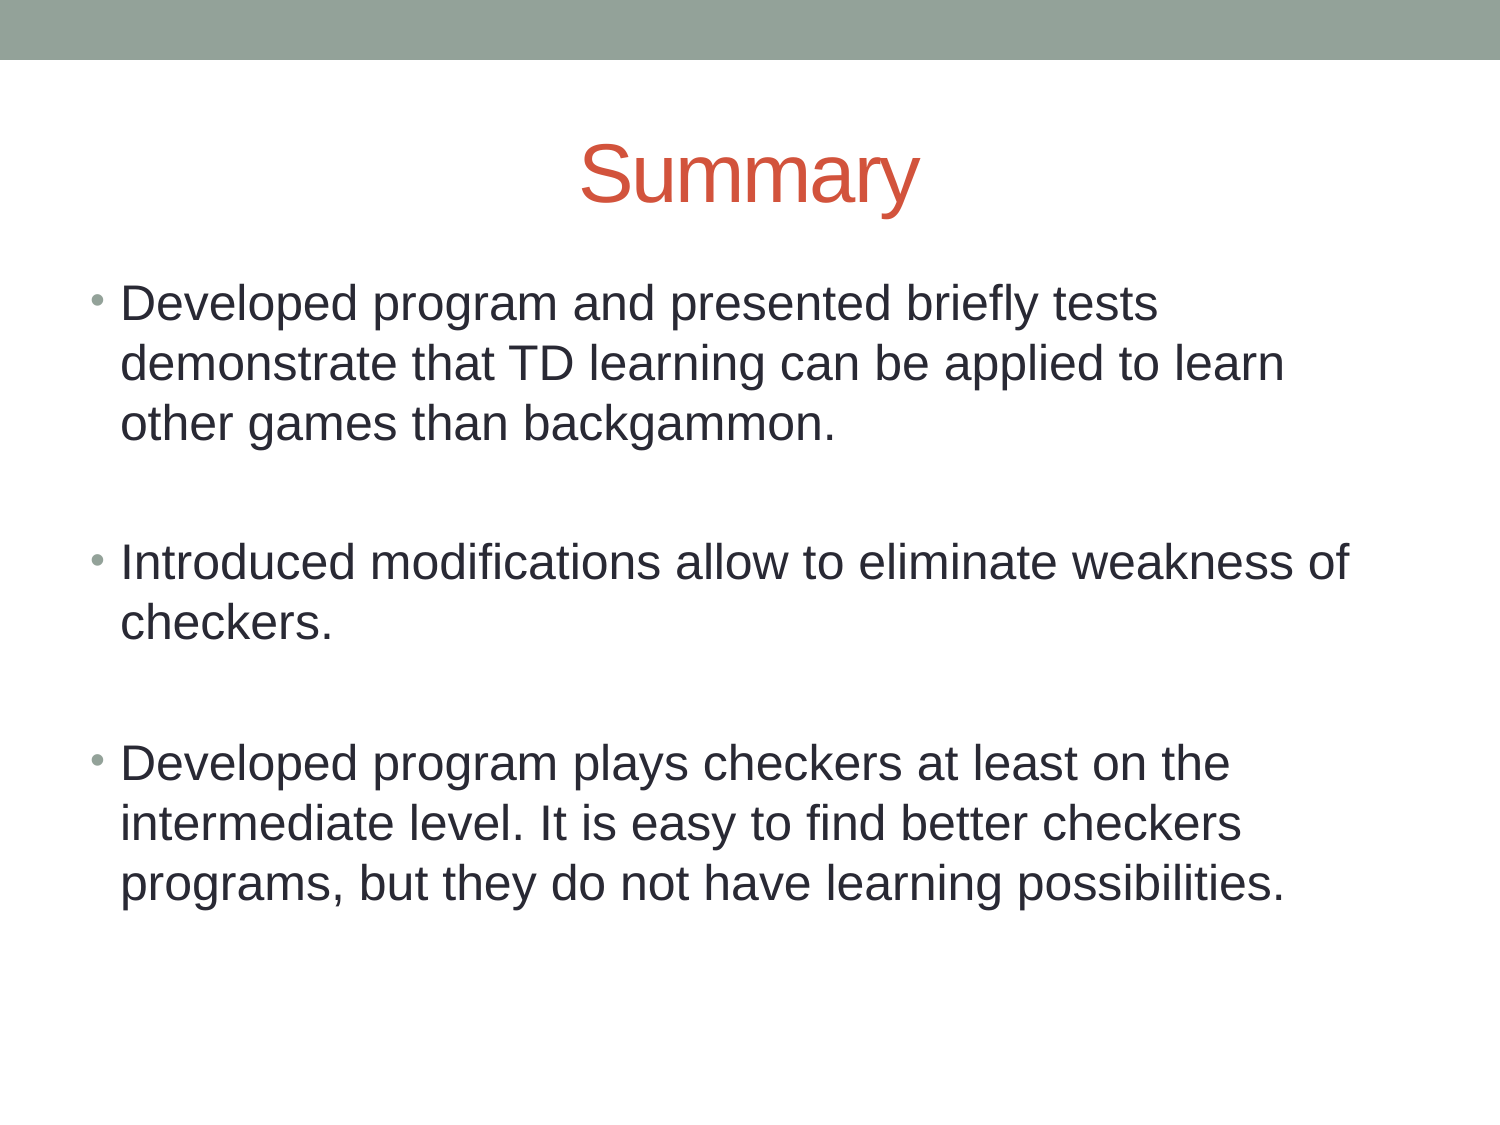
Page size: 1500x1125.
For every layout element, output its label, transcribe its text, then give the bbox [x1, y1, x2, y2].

list Developed program and presented briefly tests demonstrate that TD learning can be applied to learn other games than backgammon. Introduced modifications allow to eliminate weakness of checkers. Developed program plays checkers at least on the intermediate level. It is easy to find better checkers programs, but they do not have learning possibilities. [75, 262, 1425, 1063]
title Summary [75, 87, 1425, 250]
